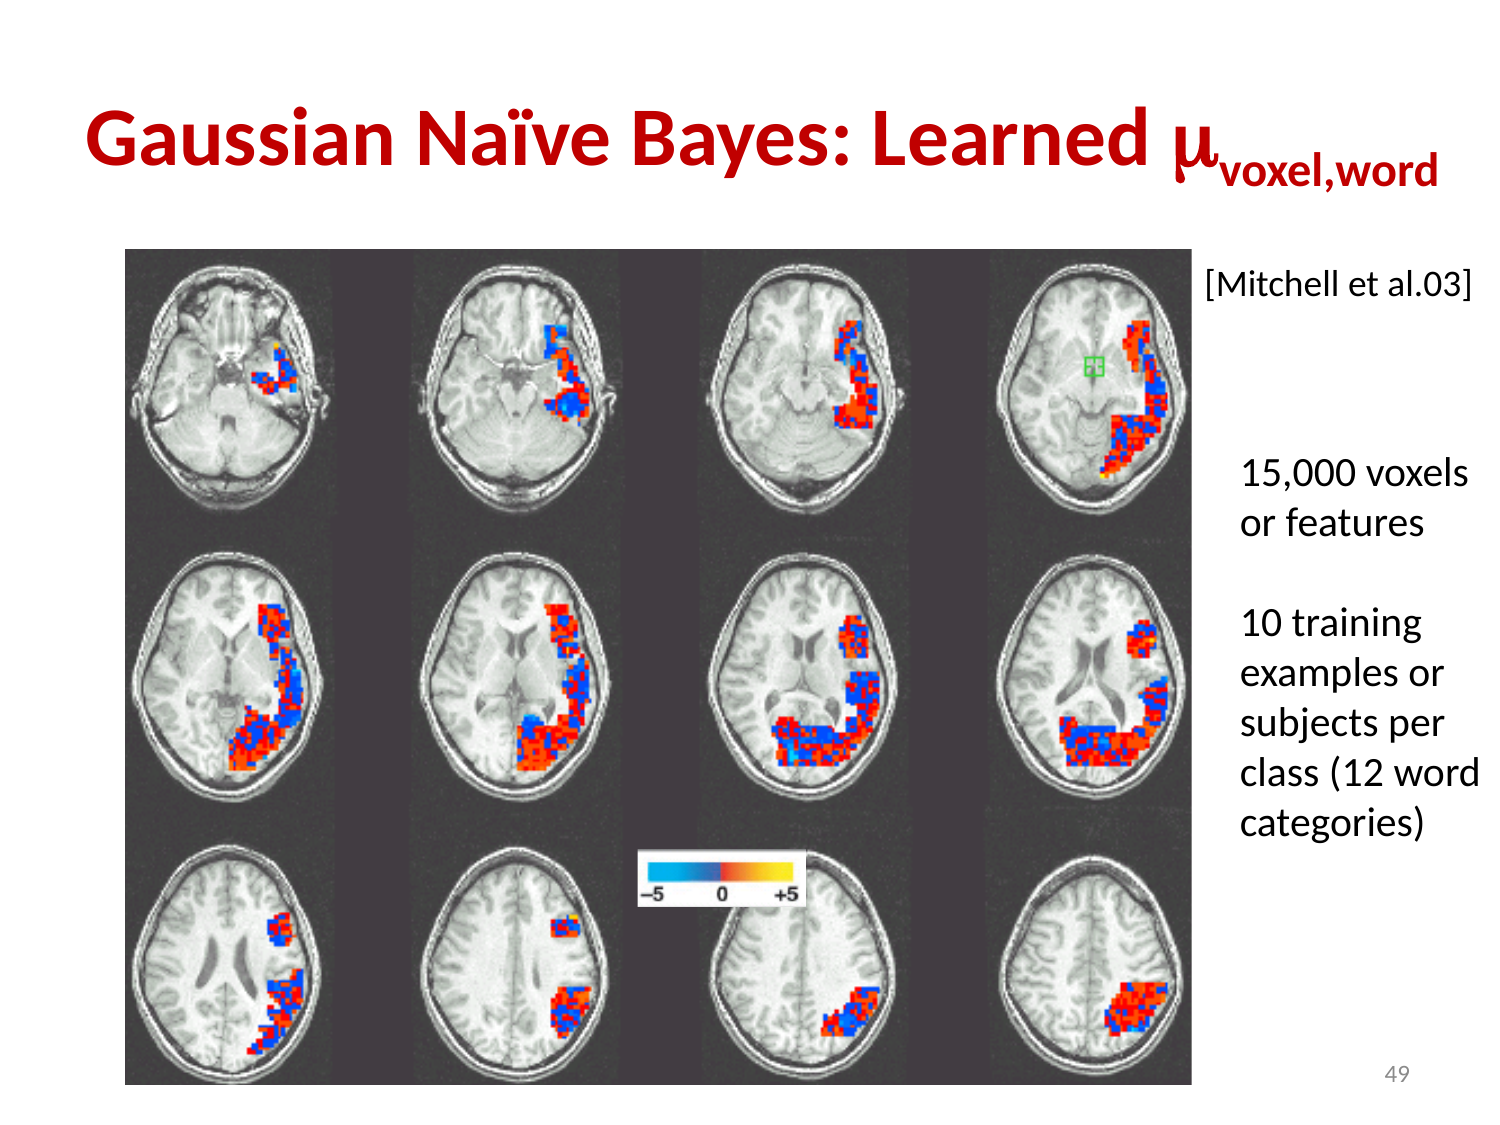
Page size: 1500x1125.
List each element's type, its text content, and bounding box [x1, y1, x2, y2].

title Gaussian Naïve Bayes: Learned voxel,word [24, 45, 1500, 233]
picture [124, 249, 1192, 1085]
slide_number 49 [1074, 1042, 1425, 1103]
text_box 15,000 voxels or features 10 training examples or subjects per class (12 word categories) [1224, 437, 1500, 853]
text_box [Mitchell et al.03] [1194, 251, 1489, 312]
